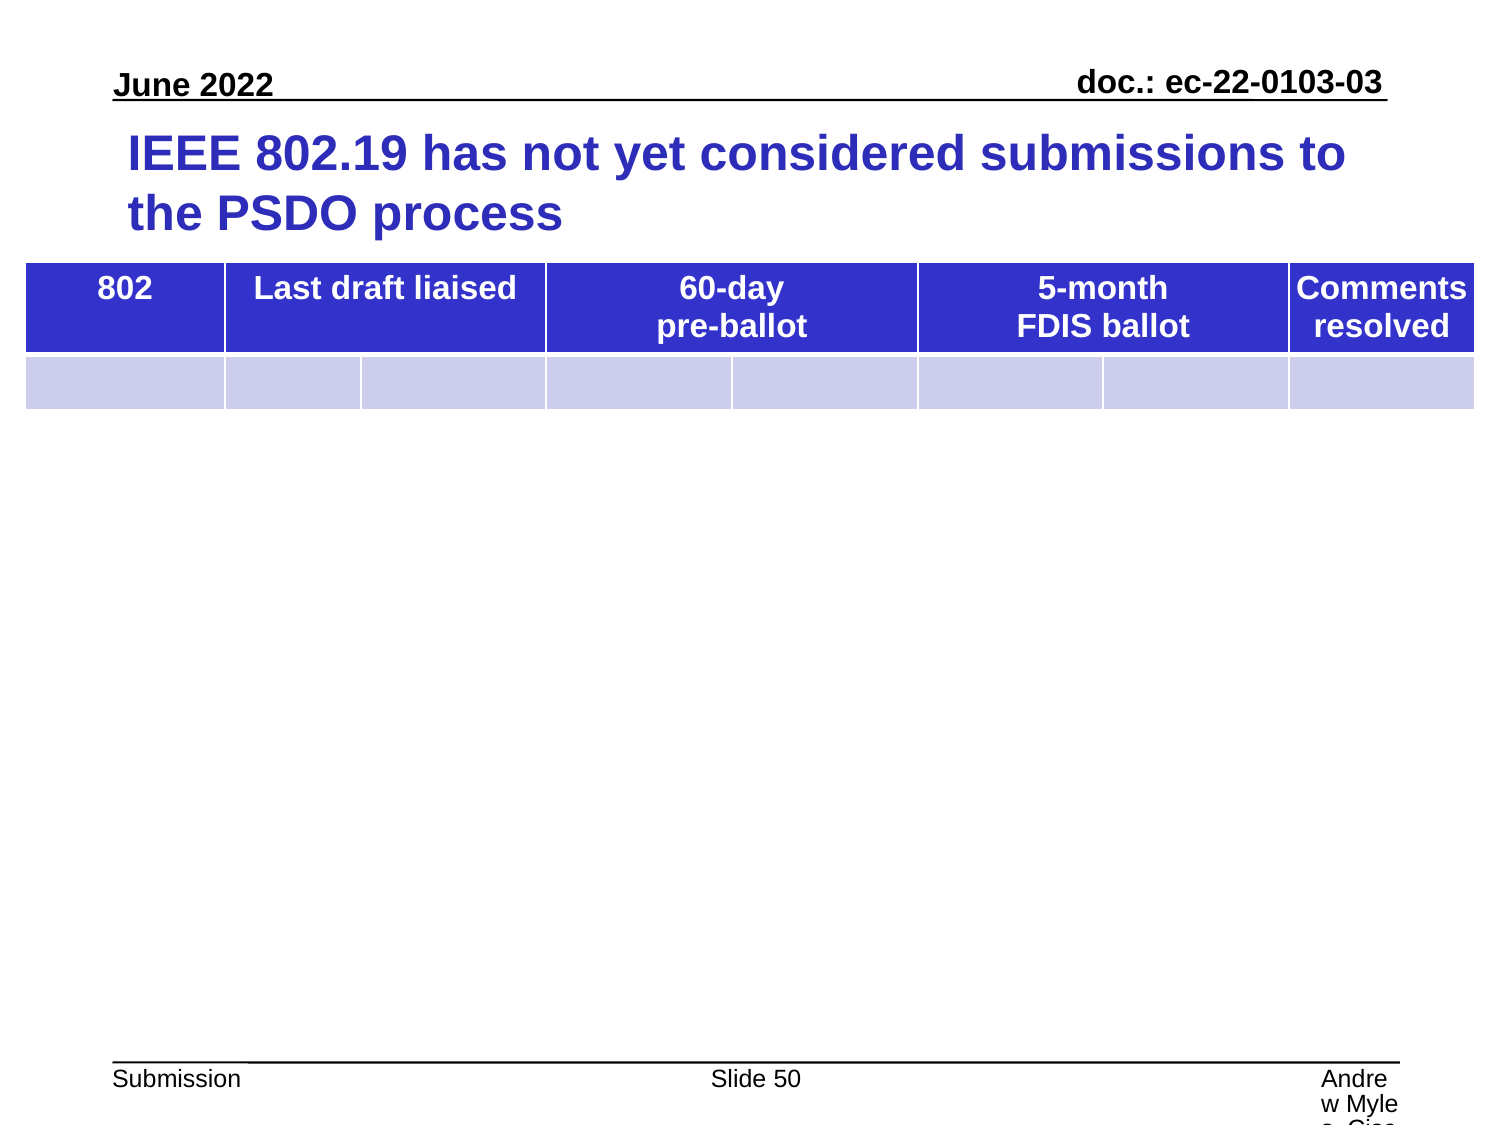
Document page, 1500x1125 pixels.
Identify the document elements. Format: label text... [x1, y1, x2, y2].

table_cell [362, 357, 545, 409]
table_header 802 [26, 263, 224, 352]
table_cell [733, 357, 917, 409]
table_cell [919, 357, 1102, 409]
table_header 60-day pre-ballot [547, 263, 917, 352]
table_header Last draft liaised [226, 263, 545, 352]
title IEEE 802.19 has not yet considered submissions to the PSDO process [112, 112, 1388, 262]
table_cell [1104, 357, 1288, 409]
table_header Comments resolved [1290, 263, 1474, 352]
table_cell [226, 357, 360, 409]
table_header 5-month FDIS ballot [919, 263, 1288, 352]
slide_number Slide 50 [709, 1061, 803, 1093]
footer Andrew Myles, Cisco [1320, 1061, 1402, 1093]
table_cell [547, 357, 731, 409]
table_cell [26, 357, 224, 409]
table_cell [1290, 357, 1474, 409]
